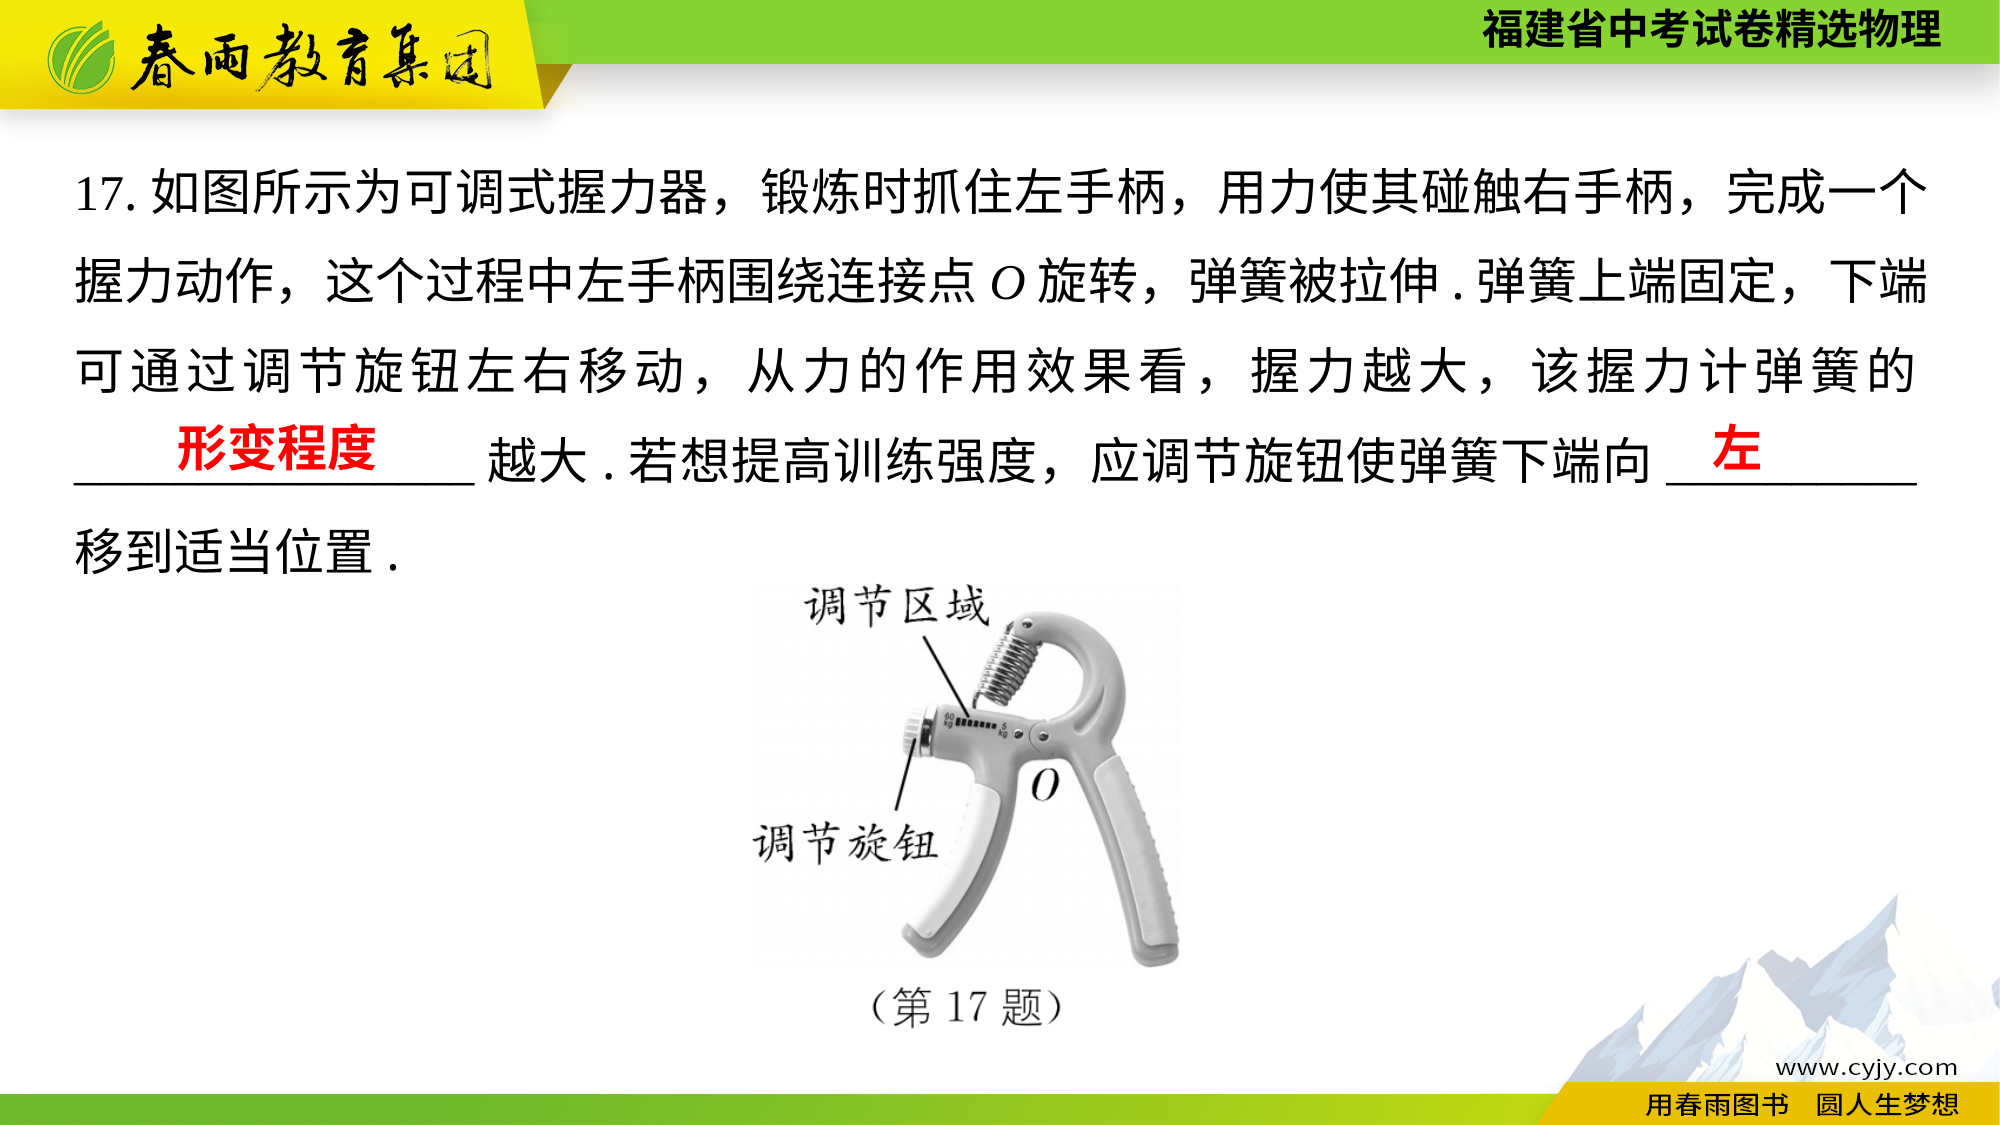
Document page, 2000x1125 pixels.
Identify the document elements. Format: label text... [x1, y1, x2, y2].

picture [0, 0, 2000, 1125]
list 17.如图所示为可调式握力器，锻炼时抓住左手柄，用力使其碰触右手柄，完成一个握力动作，这个过程中左手柄围绕连接点O旋转，弹簧被拉伸.弹簧上端固定，下端可通过调节旋钮左右移动，从力的作用效果看，握力越大，该握力计弹簧的________________越大.若想提高训练强度，应调节旋钮使弹簧下端向__________移到适当位置. [59, 122, 1944, 581]
text_box 形变程度 [162, 408, 393, 484]
text_box 左 [1697, 408, 1828, 484]
